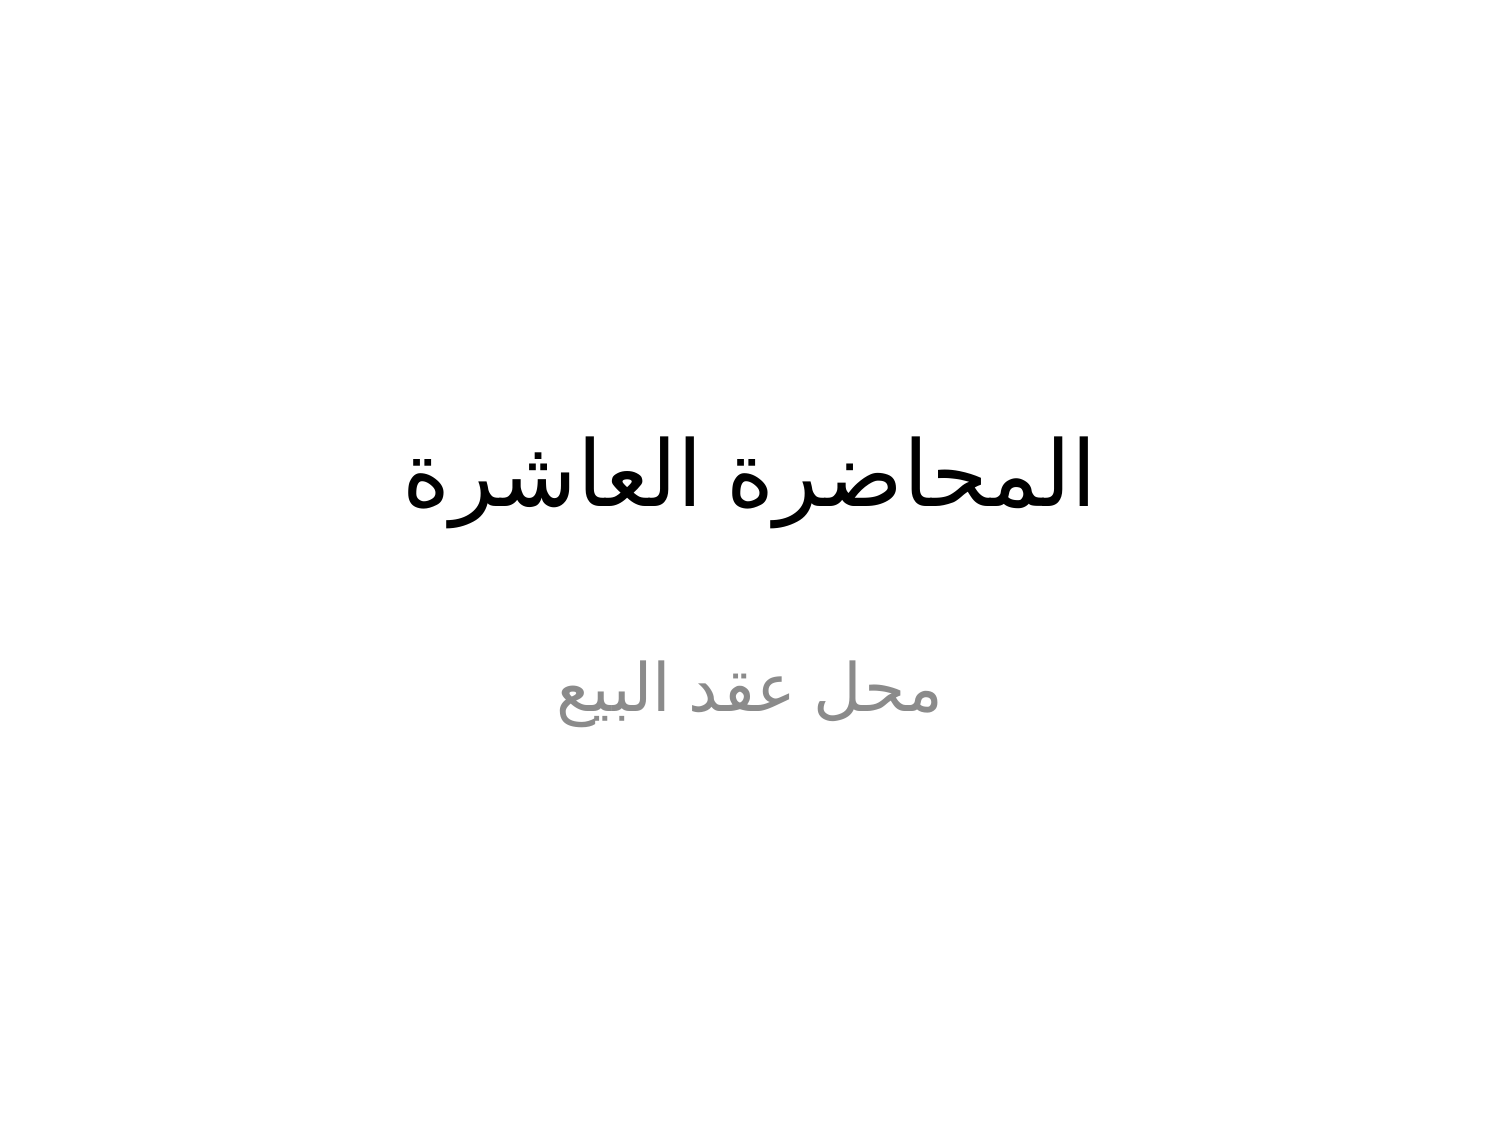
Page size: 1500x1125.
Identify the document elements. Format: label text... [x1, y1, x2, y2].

subtitle محل عقد البيع [225, 637, 1275, 925]
title المحاضرة العاشرة [112, 349, 1388, 591]
